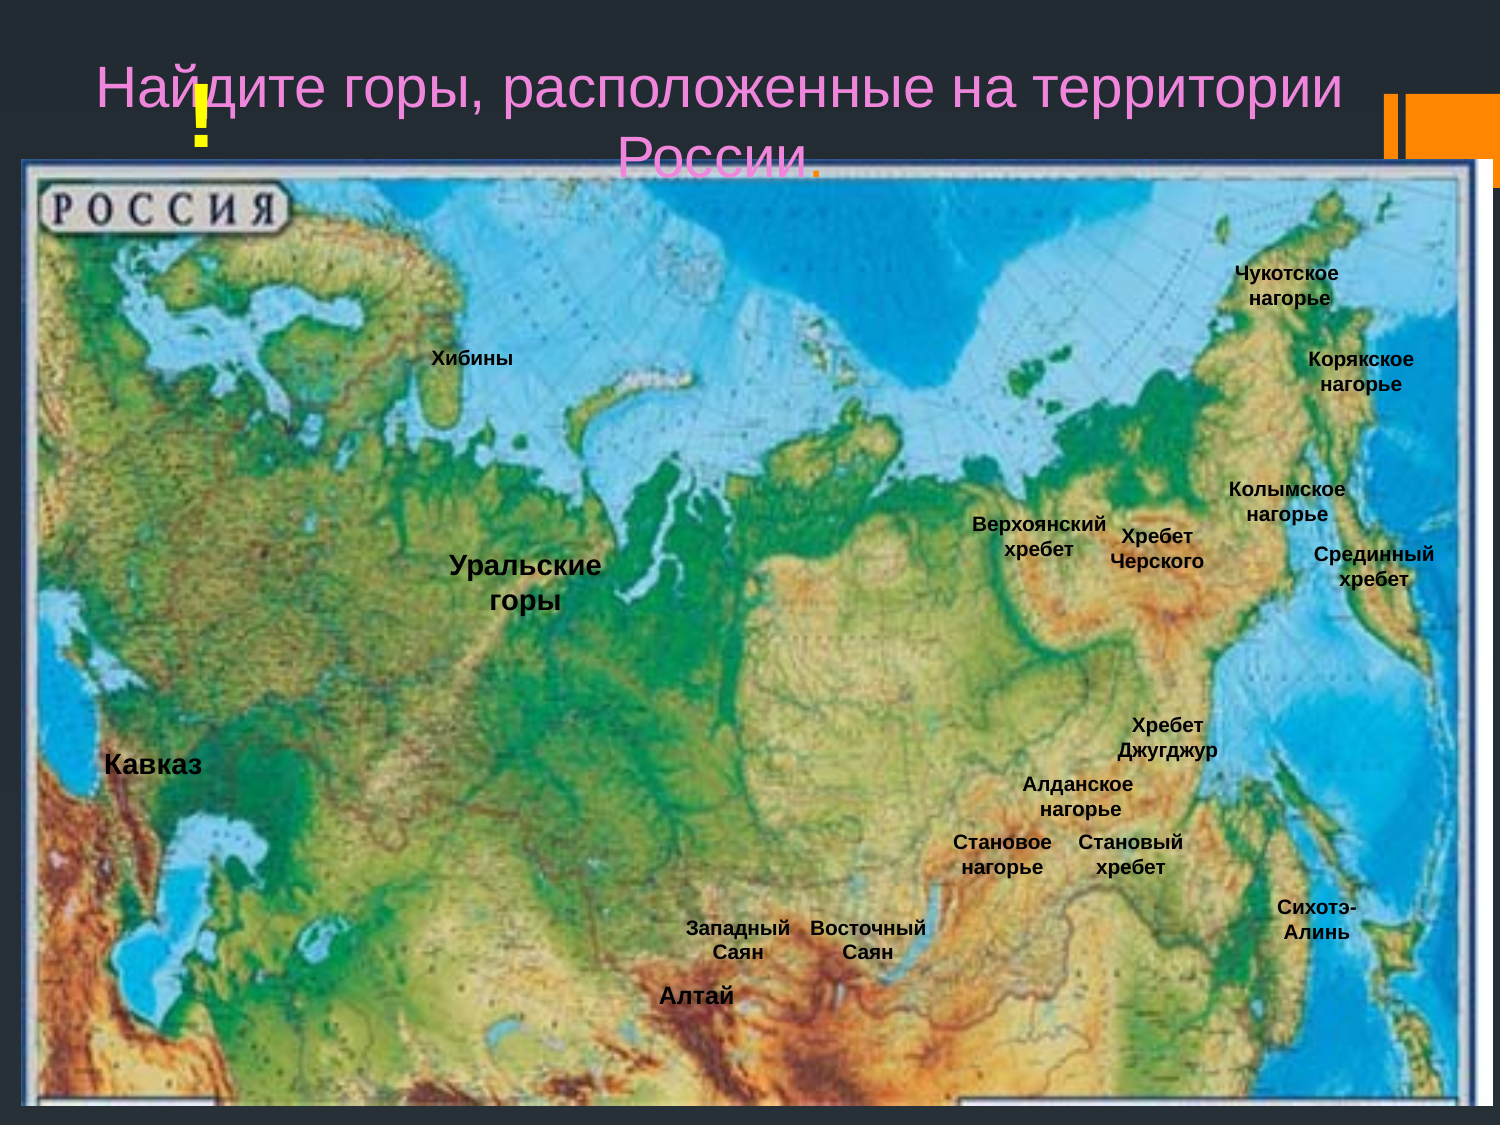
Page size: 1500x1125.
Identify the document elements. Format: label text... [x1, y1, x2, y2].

title Найдите горы, расположенные на территории России. [29, 19, 1412, 159]
text_box ! [171, 48, 232, 159]
picture [20, 159, 1494, 1107]
